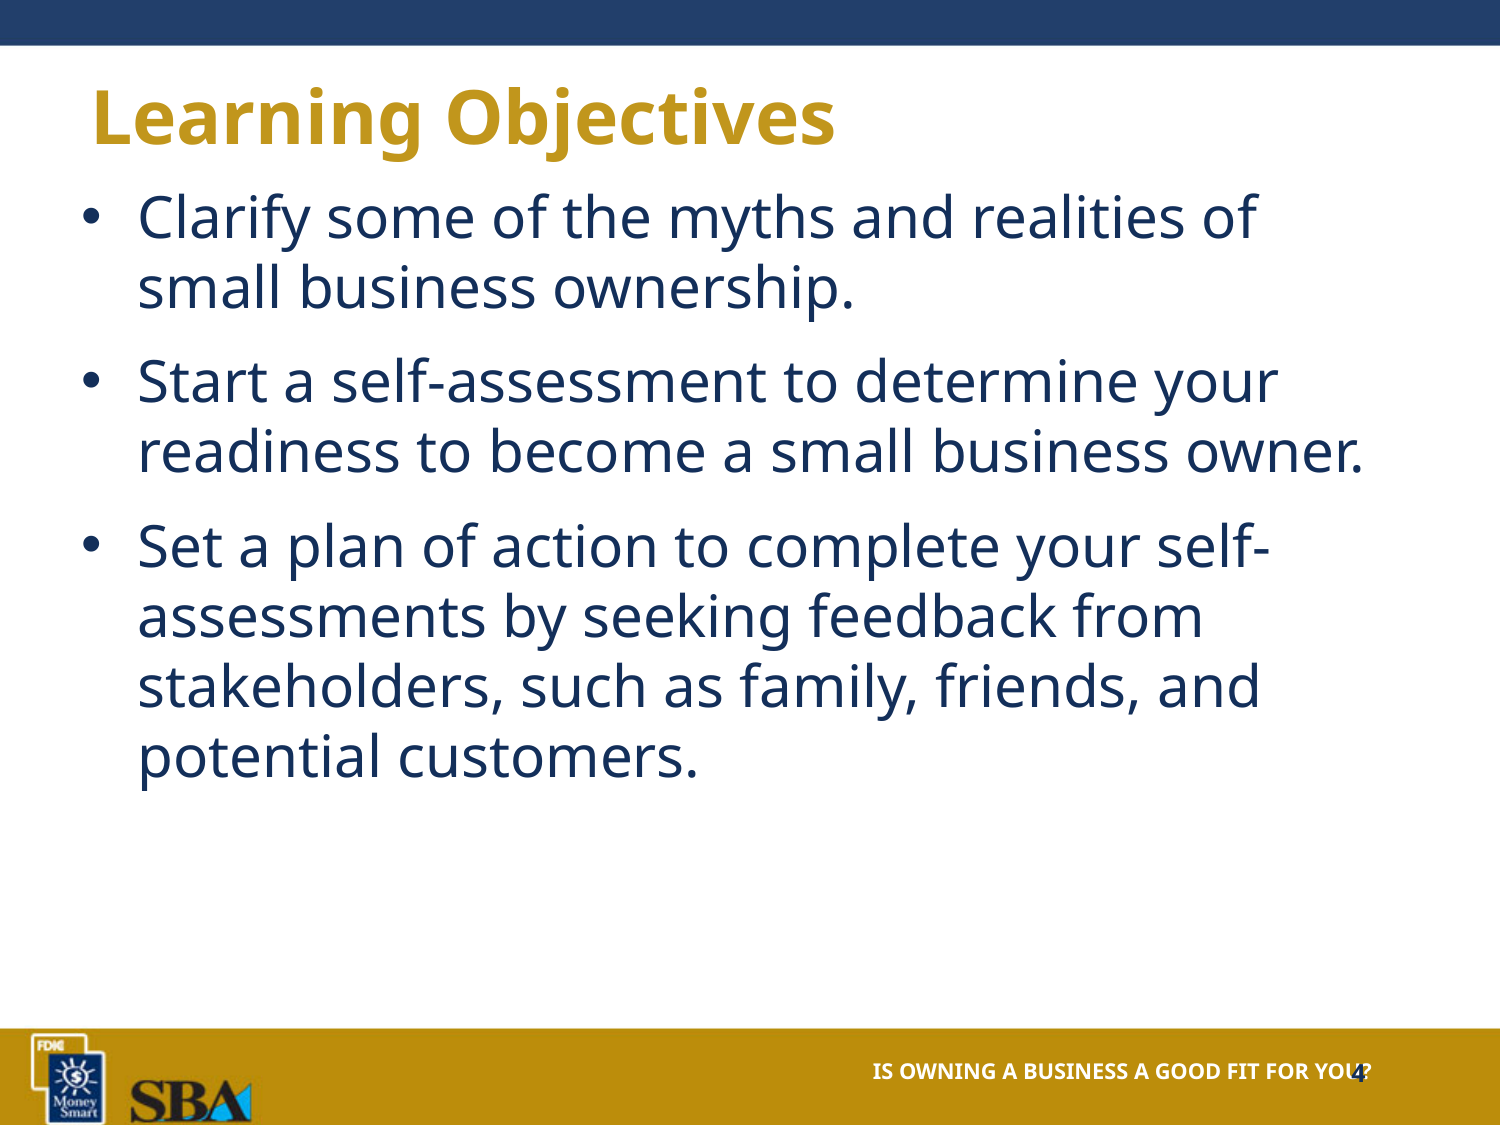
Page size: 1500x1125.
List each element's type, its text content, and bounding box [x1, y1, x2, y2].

title Learning Objectives [74, 62, 1426, 163]
picture [0, 0, 1500, 1125]
list Clarify some of the myths and realities of small business ownership. Start a self-assessment to determine your readiness to become a small business owner. Set a plan of action to complete your self-assessments by seeking feedback from stakeholders, such as family, friends, and potential customers. [66, 172, 1417, 942]
